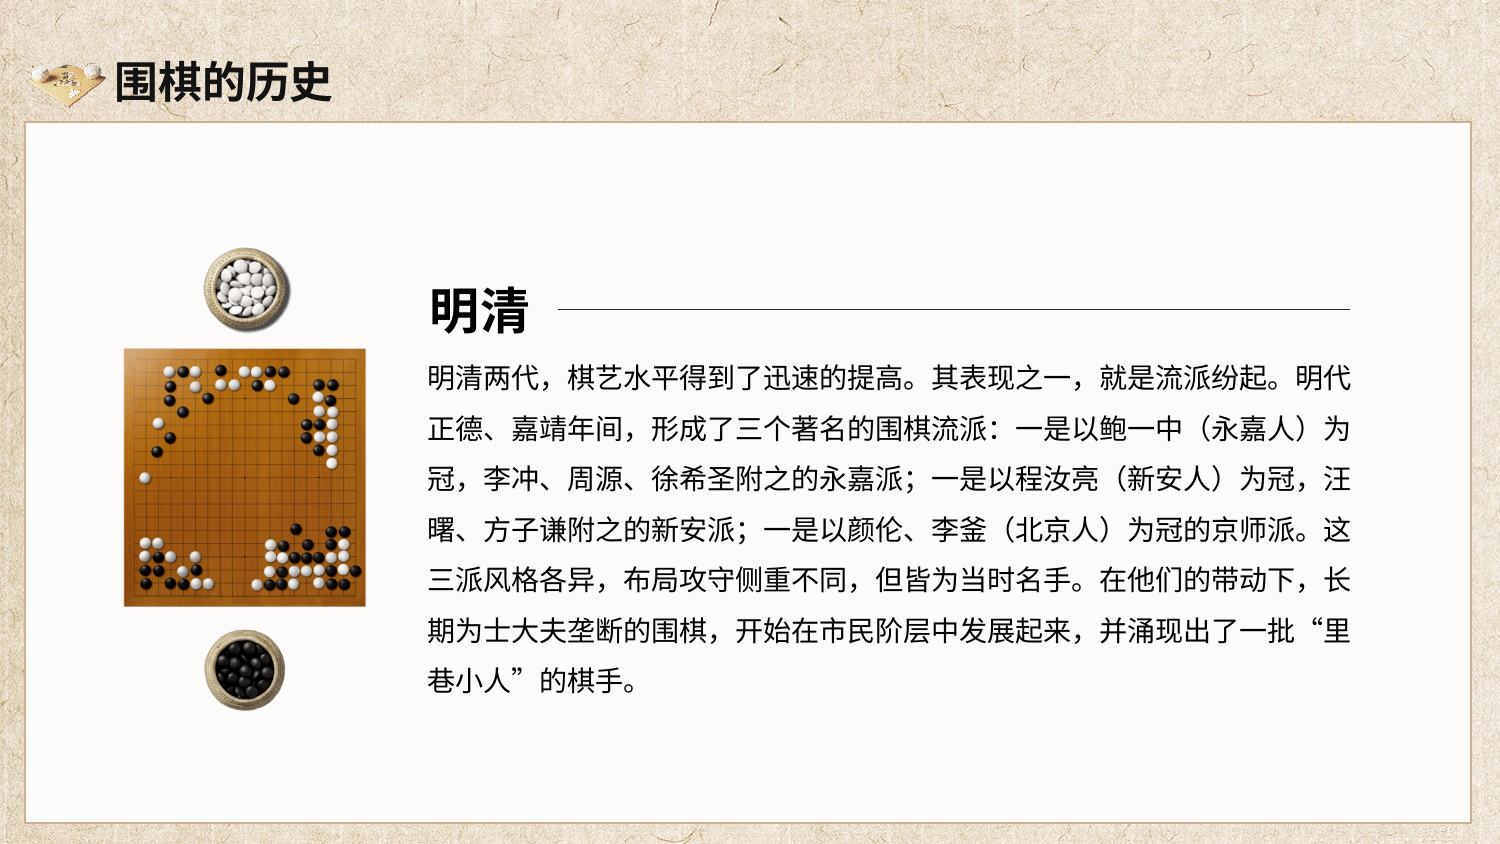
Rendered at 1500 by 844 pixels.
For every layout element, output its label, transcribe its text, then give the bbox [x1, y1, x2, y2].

text_box 明清 [415, 271, 675, 336]
picture [0, 0, 1500, 844]
text_box 明清两代，棋艺水平得到了迅速的提高。其表现之一，就是流派纷起。明代正德、嘉靖年间，形成了三个著名的围棋流派：一是以鲍一中（永嘉人）为冠，李冲、周源、徐希圣附之的永嘉派；一是以程汝亮（新安人）为冠，汪曙、方子谦附之的新安派；一是以颜伦、李釜（北京人）为冠的京师派。这三派风格各异，布局攻守侧重不同，但皆为当时名手。在他们的带动下，长期为士大夫垄断的围棋，开始在市民阶层中发展起来，并涌现出了一批“里巷小人”的棋手。 [412, 336, 1375, 705]
